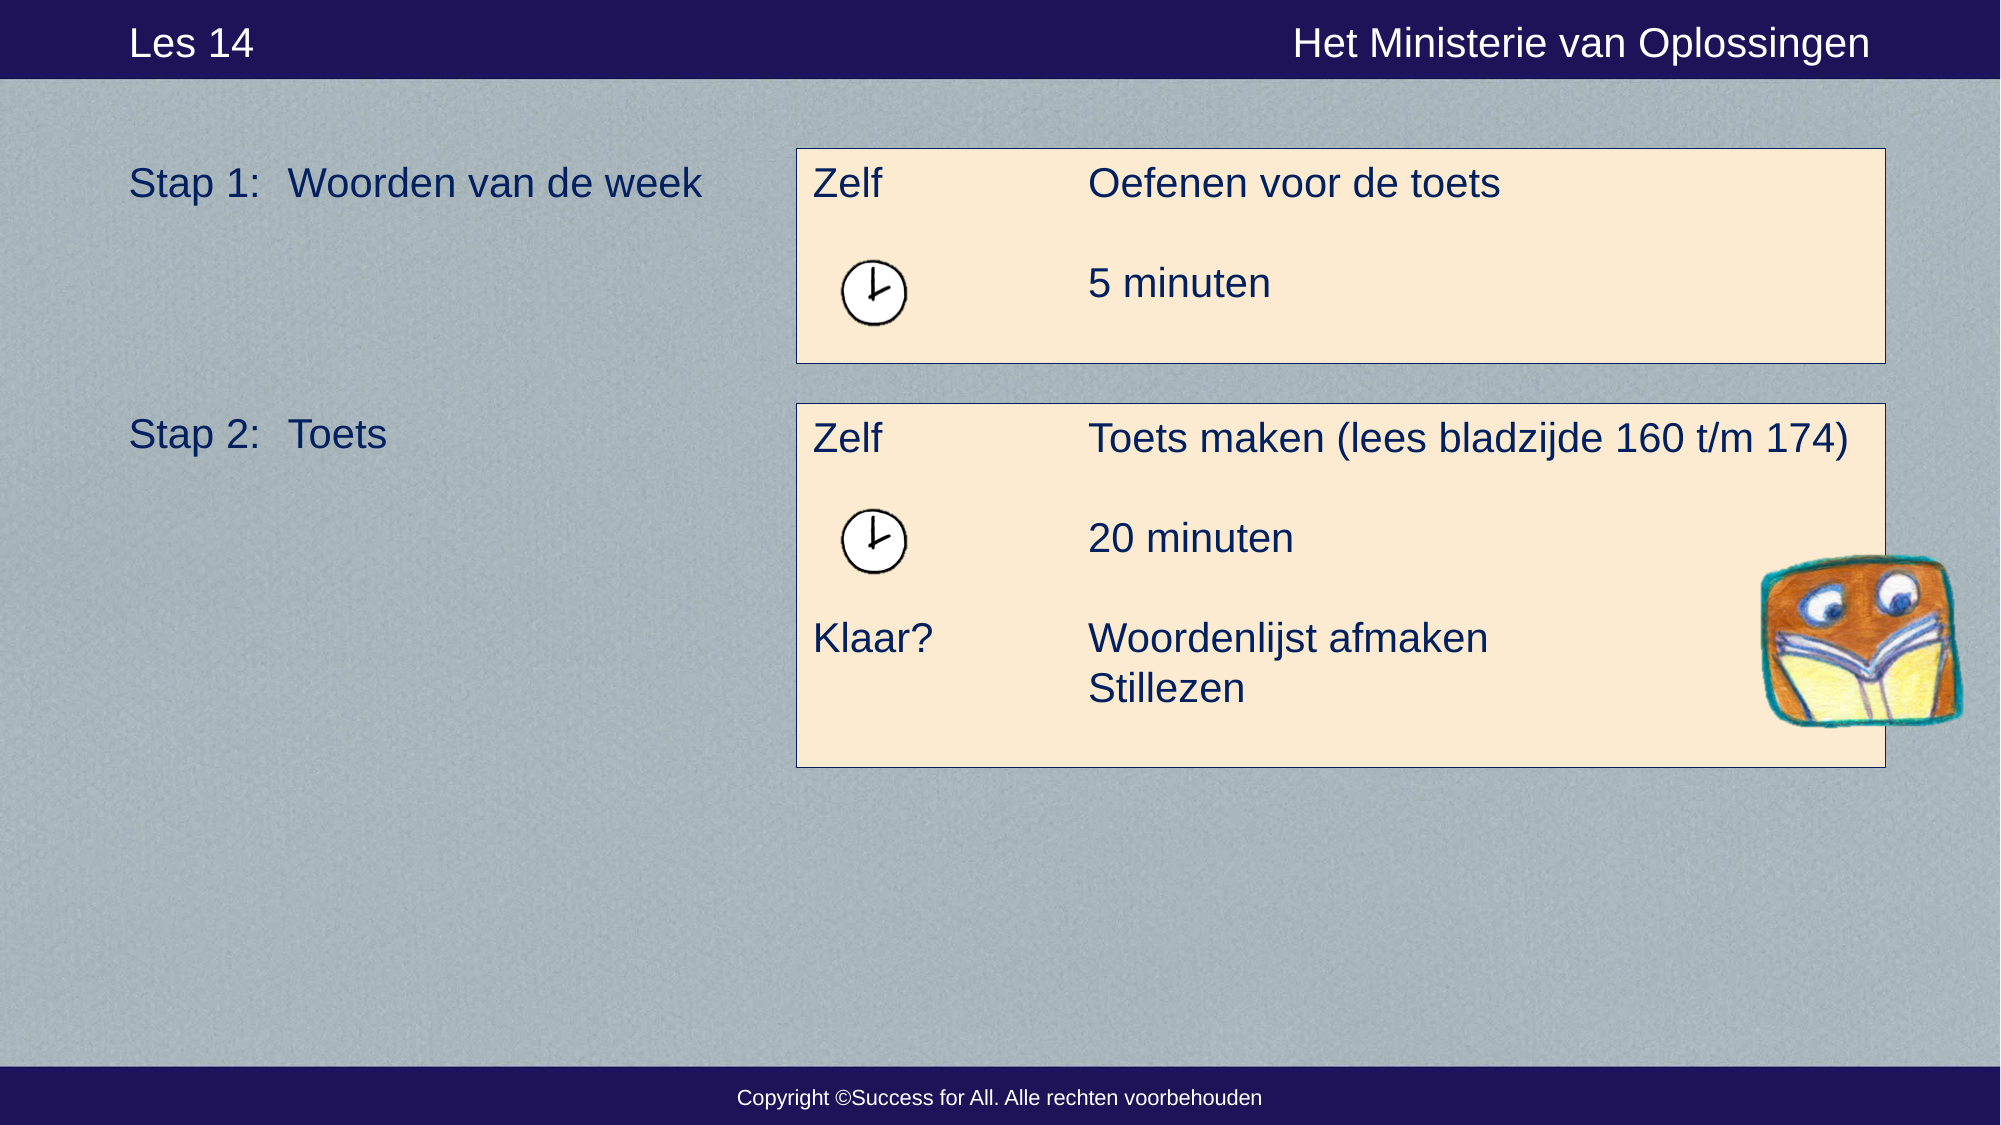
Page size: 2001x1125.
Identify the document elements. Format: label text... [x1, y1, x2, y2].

text_box Het Ministerie van Oplossingen [999, 8, 1886, 73]
text_box Zelf Toets maken (lees bladzijde 160 t/m 174) 20 minuten Klaar? Woordenlijst afmaken Stillezen [796, 403, 1886, 768]
text_box Copyright ©Success for All. Alle rechten voorbehouden [0, 1076, 2000, 1125]
text_box Zelf Oefenen voor de toets 5 minuten [796, 148, 1886, 364]
text_box Stap 1: Woorden van de week Stap 2: Toets [114, 148, 907, 764]
text_box Les 14 [114, 8, 354, 73]
picture [0, 0, 2001, 1125]
